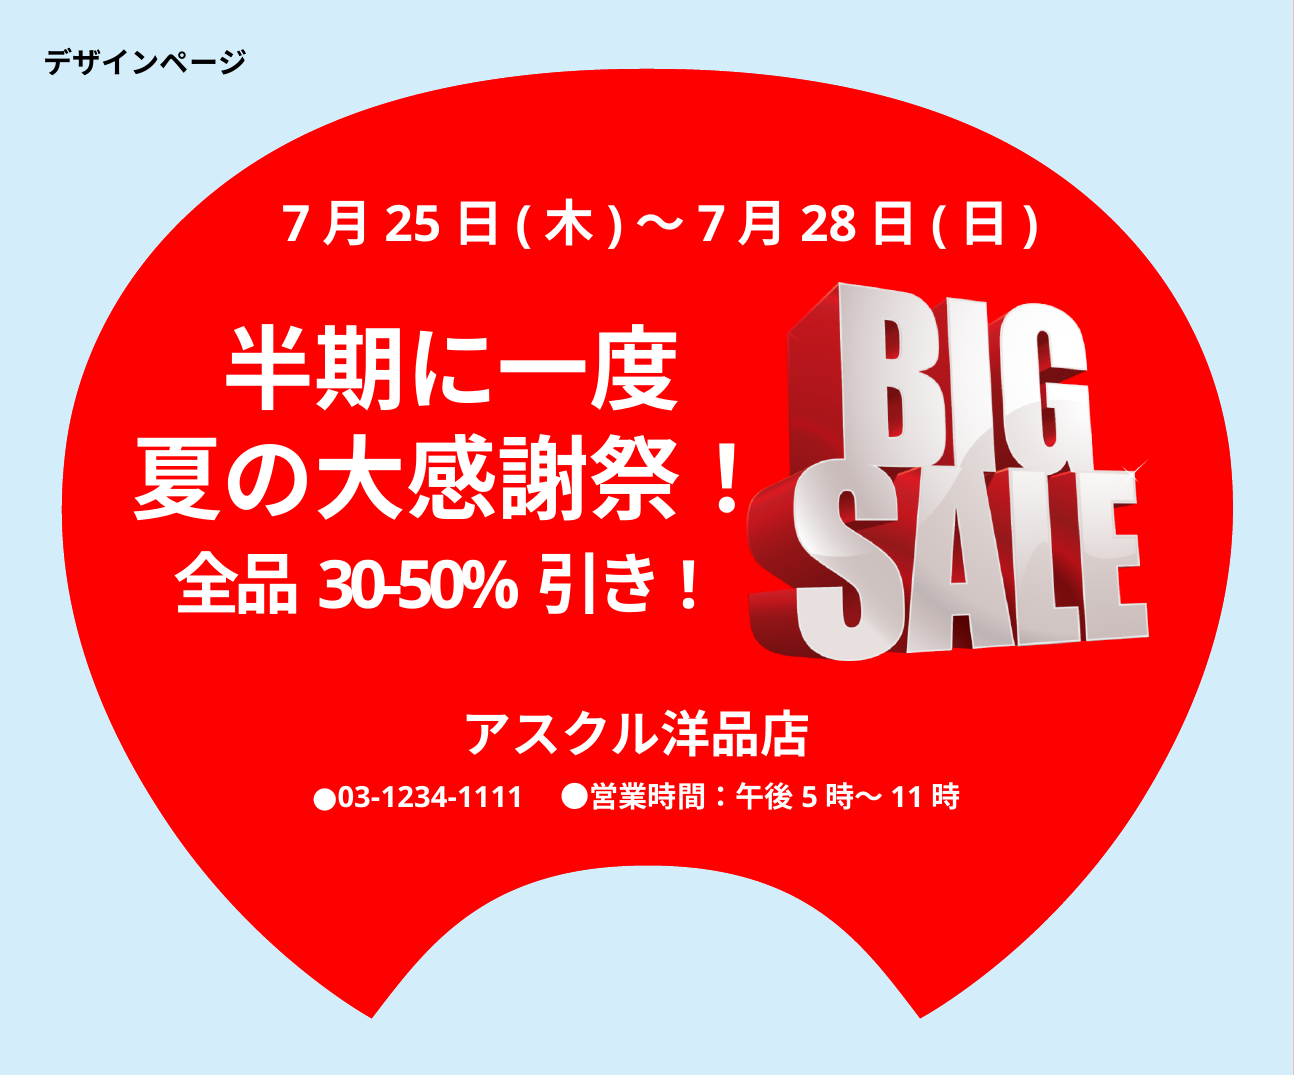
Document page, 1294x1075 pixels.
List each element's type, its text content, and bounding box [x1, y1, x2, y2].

text_box ●03-1234-1111 ●営業時間：午後5時～11時 [160, 771, 1113, 821]
text_box デザインページ [30, 37, 261, 86]
text_box 全品30-50%引き! [159, 539, 714, 629]
text_box アスクル洋品店 [221, 695, 1051, 771]
text_box 7月25日(木)～7月28日(日) [267, 183, 1054, 259]
text_box 半期に一度 夏の大感謝祭！ [116, 303, 741, 539]
picture [746, 282, 1150, 662]
